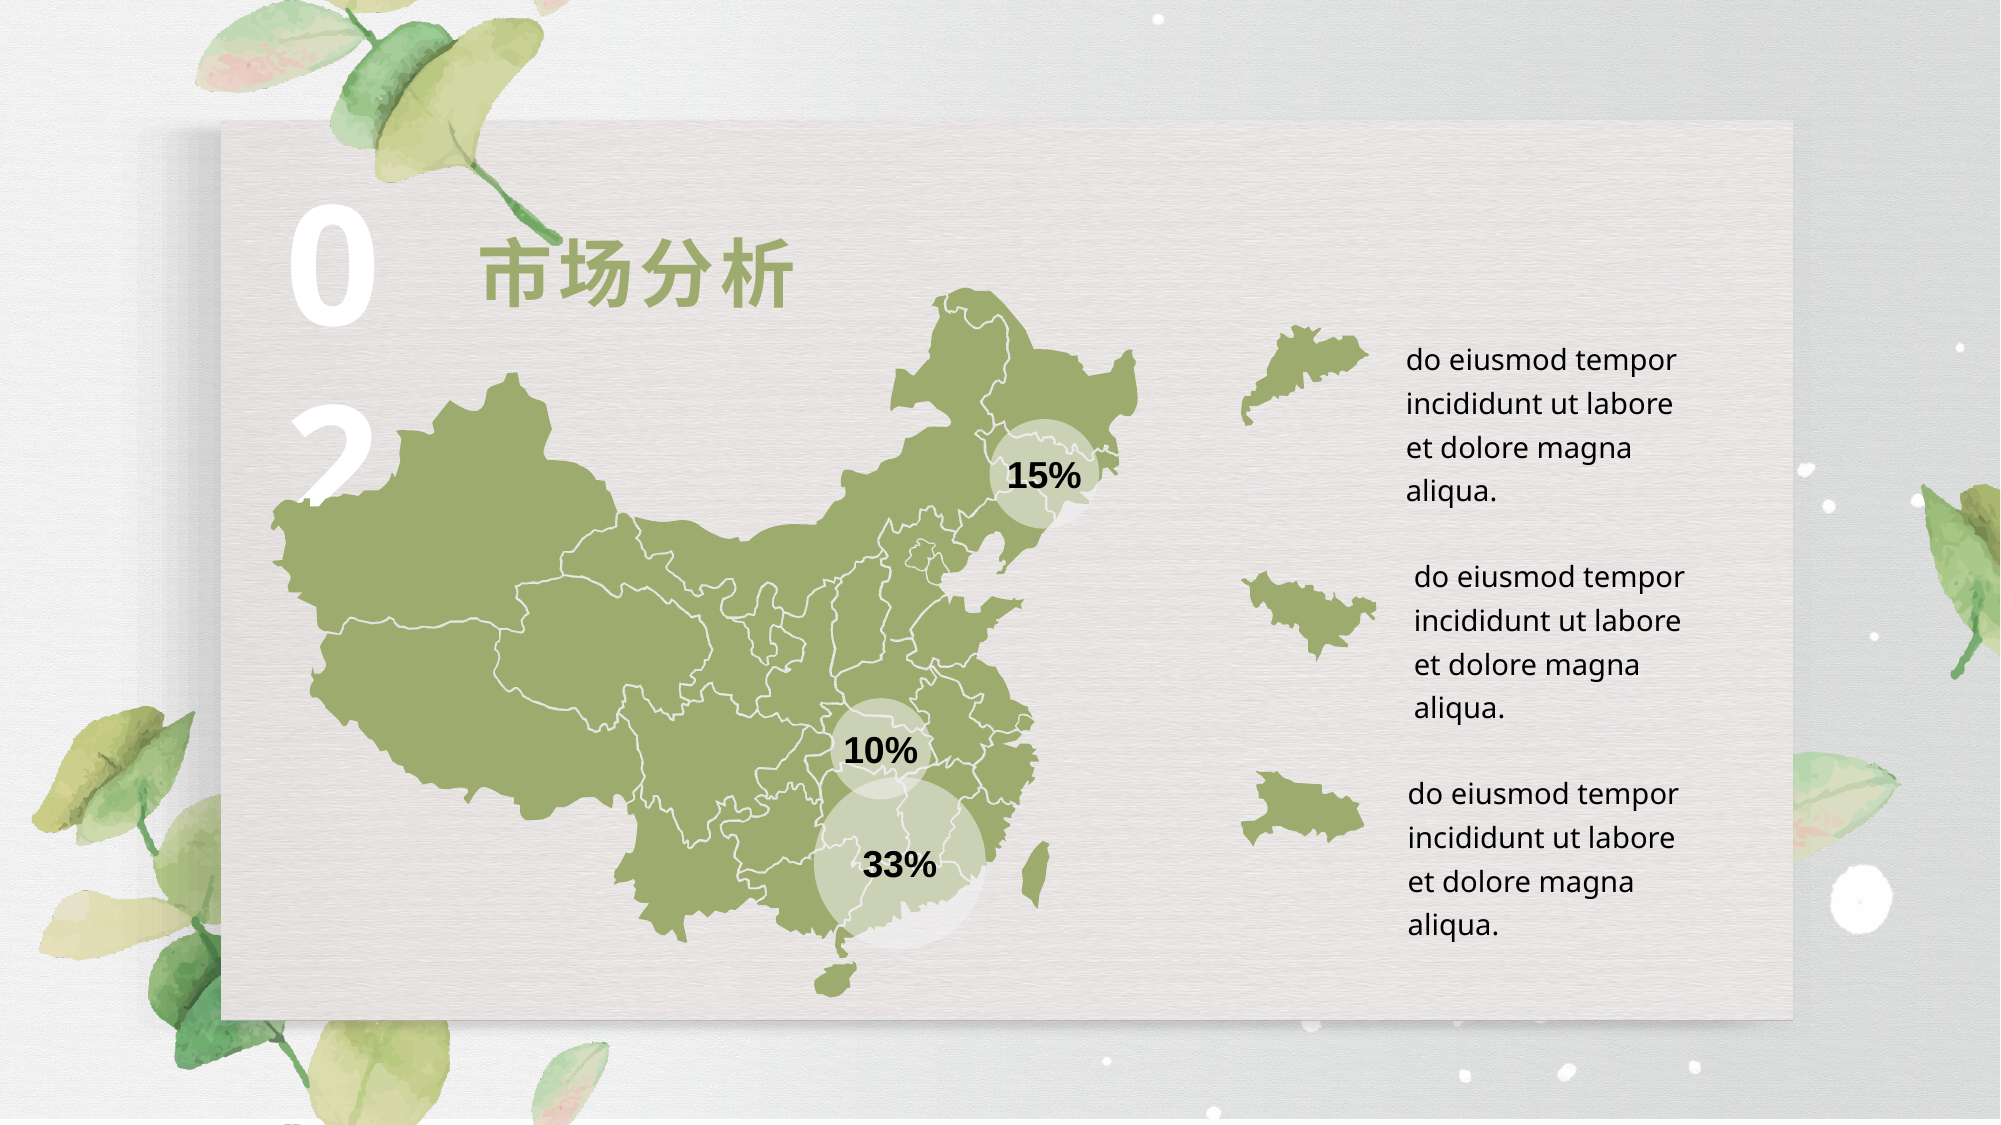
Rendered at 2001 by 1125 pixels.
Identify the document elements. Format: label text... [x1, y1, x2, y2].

text_box 市场分析 [462, 218, 812, 286]
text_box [270, 286, 1138, 998]
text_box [1240, 542, 1728, 687]
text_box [1240, 759, 1722, 904]
text_box 02 [270, 151, 491, 286]
picture [0, 0, 2001, 1125]
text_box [1240, 324, 1720, 471]
